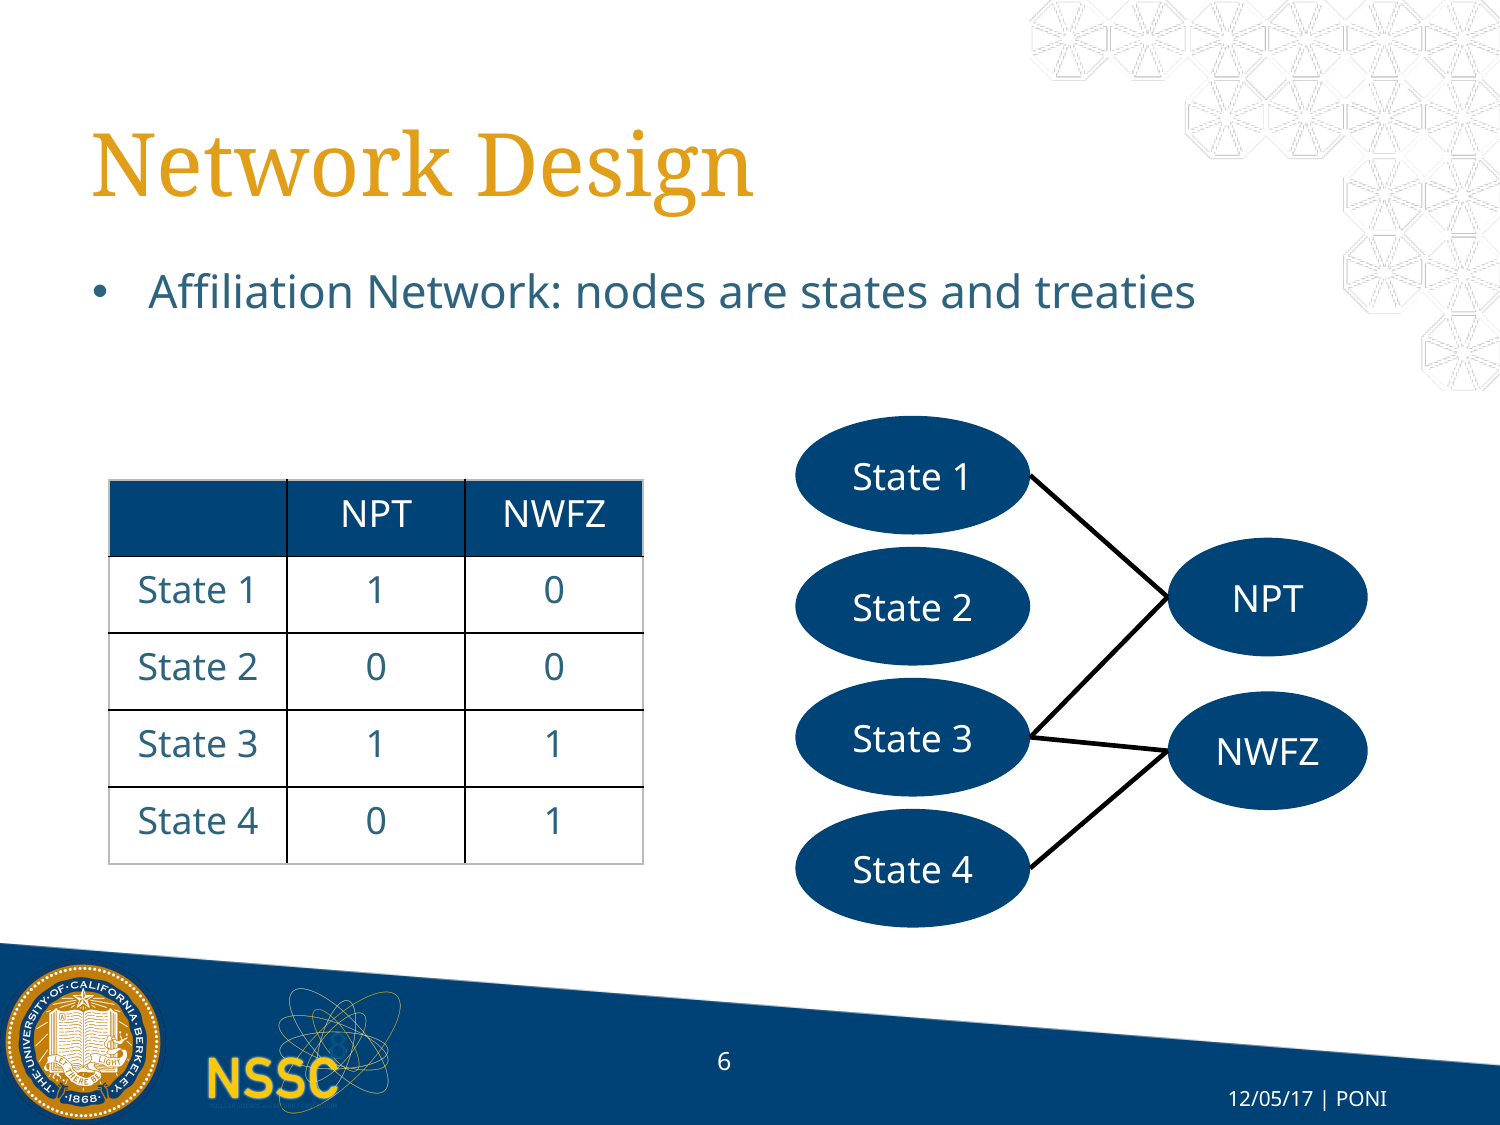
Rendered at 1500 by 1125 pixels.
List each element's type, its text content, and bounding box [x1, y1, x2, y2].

table_cell State 2 [110, 634, 286, 709]
table_cell 1 [288, 557, 464, 632]
table_cell 0 [288, 788, 464, 863]
table_header NPT [288, 481, 464, 556]
table_cell State 3 [110, 711, 286, 786]
title Network Design [75, 66, 1349, 256]
list Affiliation Network: nodes are states and treaties [77, 255, 1347, 925]
table_cell 0 [466, 557, 642, 632]
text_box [795, 415, 1368, 928]
table_cell 1 [466, 711, 642, 786]
picture [198, 987, 407, 1123]
table_header NWFZ [466, 481, 642, 556]
table_cell 0 [288, 634, 464, 709]
table_cell 0 [466, 634, 642, 709]
table_cell State 4 [110, 788, 286, 863]
table_header [110, 481, 286, 556]
table_cell State 1 [110, 557, 286, 632]
picture [0, 959, 166, 1125]
table_cell 1 [288, 711, 464, 786]
table_cell 1 [466, 788, 642, 863]
